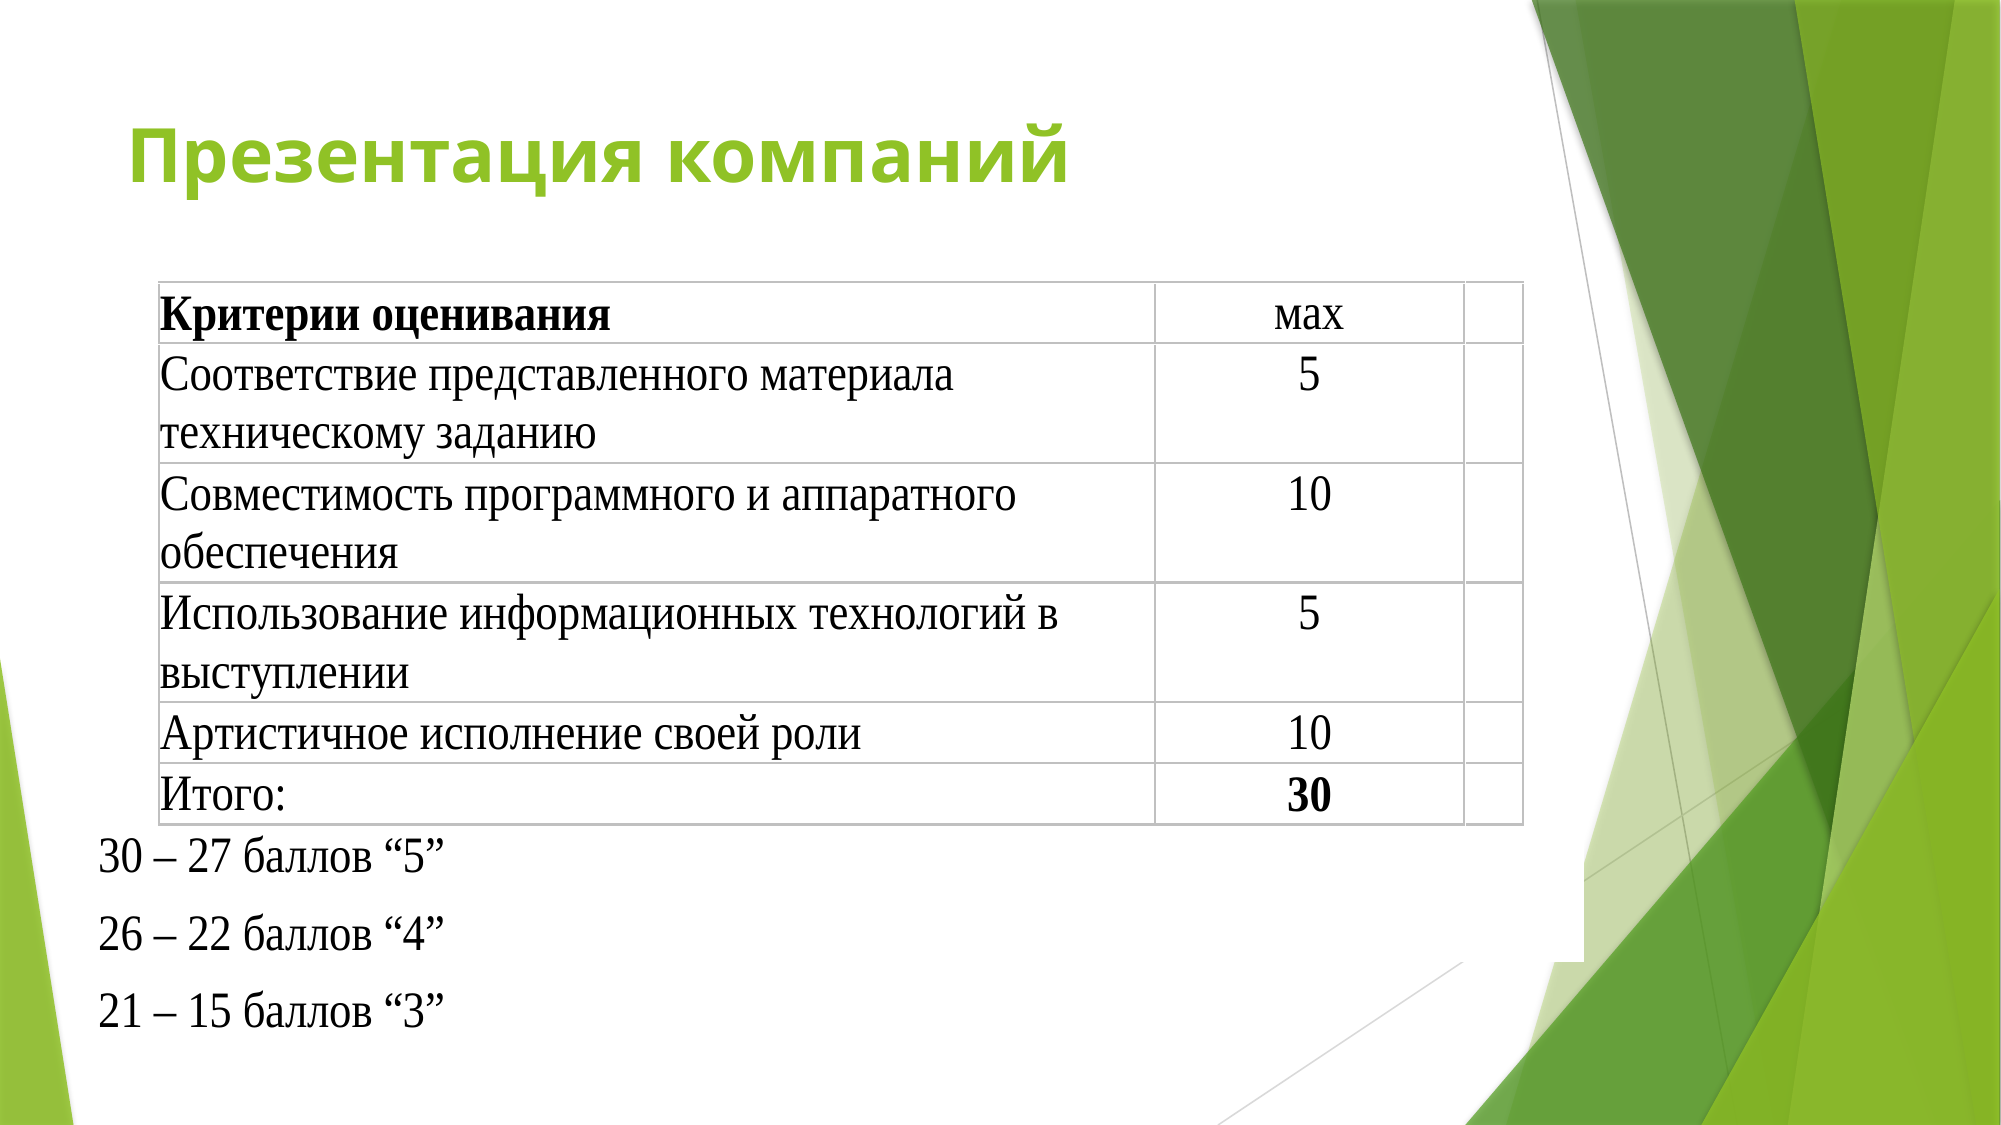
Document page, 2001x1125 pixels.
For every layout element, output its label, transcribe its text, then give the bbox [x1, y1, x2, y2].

title Презентация компаний [111, 99, 1522, 220]
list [97, 221, 1589, 1086]
